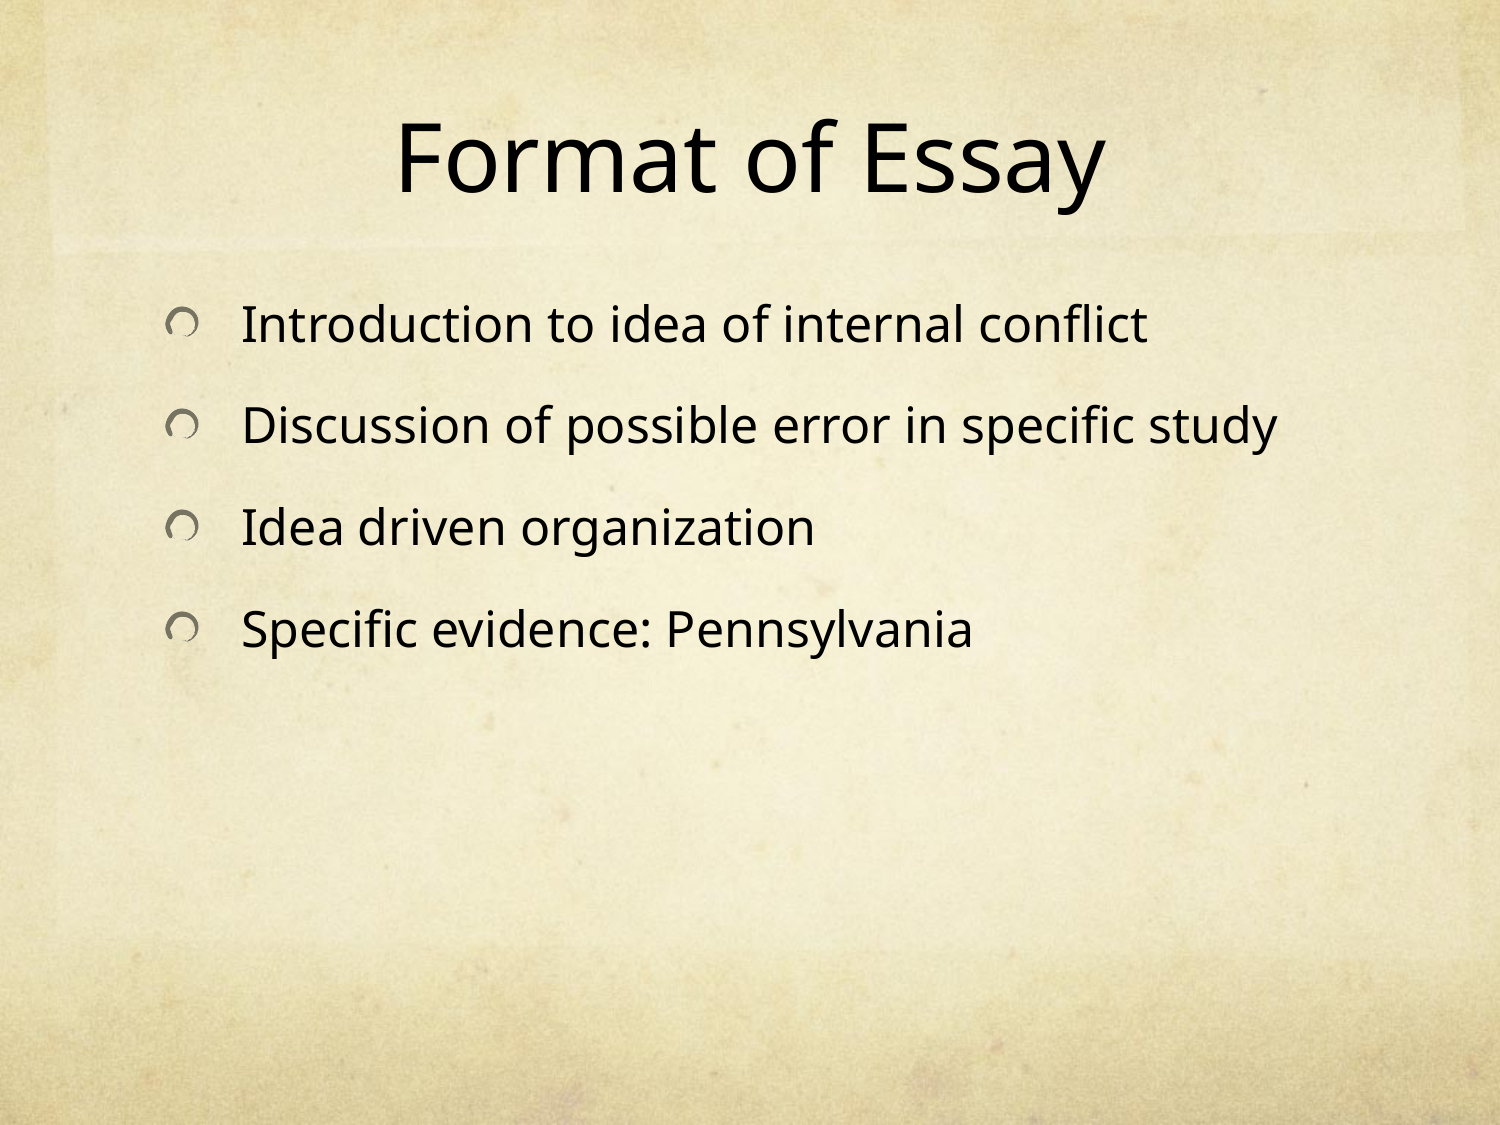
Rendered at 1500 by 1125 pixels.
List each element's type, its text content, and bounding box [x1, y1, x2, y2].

list Introduction to idea of internal conflict Discussion of possible error in specific study Idea driven organization Specific evidence: Pennsylvania [150, 284, 1350, 950]
title Format of Essay [150, 82, 1350, 225]
picture [0, 0, 1500, 1125]
